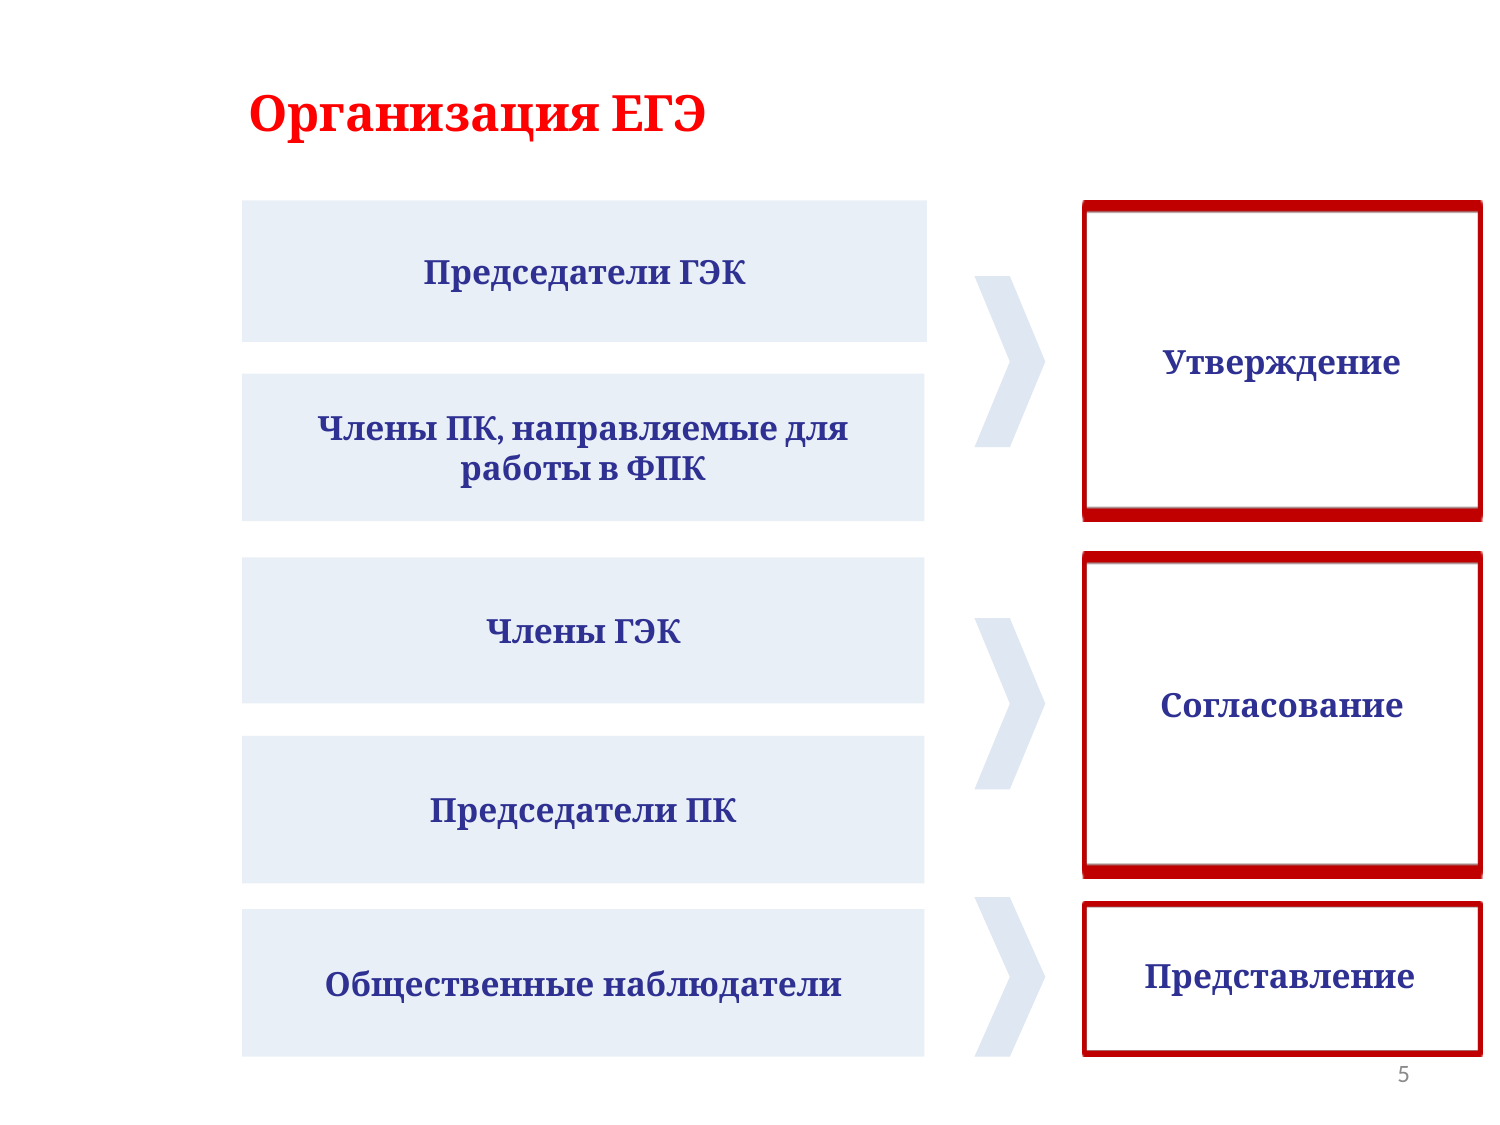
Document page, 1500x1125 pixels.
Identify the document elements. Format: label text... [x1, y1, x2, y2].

text_box [972, 273, 1048, 450]
text_box Организация ЕГЭ [233, 74, 723, 149]
text_box Председатели ГЭК [240, 198, 929, 344]
text_box Члены ГЭК [240, 555, 926, 706]
picture [1081, 551, 1483, 880]
picture [1081, 200, 1483, 522]
picture [1081, 901, 1483, 1057]
text_box Общественные наблюдатели [240, 907, 926, 1059]
text_box Члены ПК, направляемые для работы в ФПК [240, 371, 926, 523]
text_box Председатели ПК [240, 734, 926, 885]
text_box [972, 895, 1048, 1059]
slide_number 5 [1074, 1042, 1425, 1103]
text_box [972, 615, 1048, 792]
